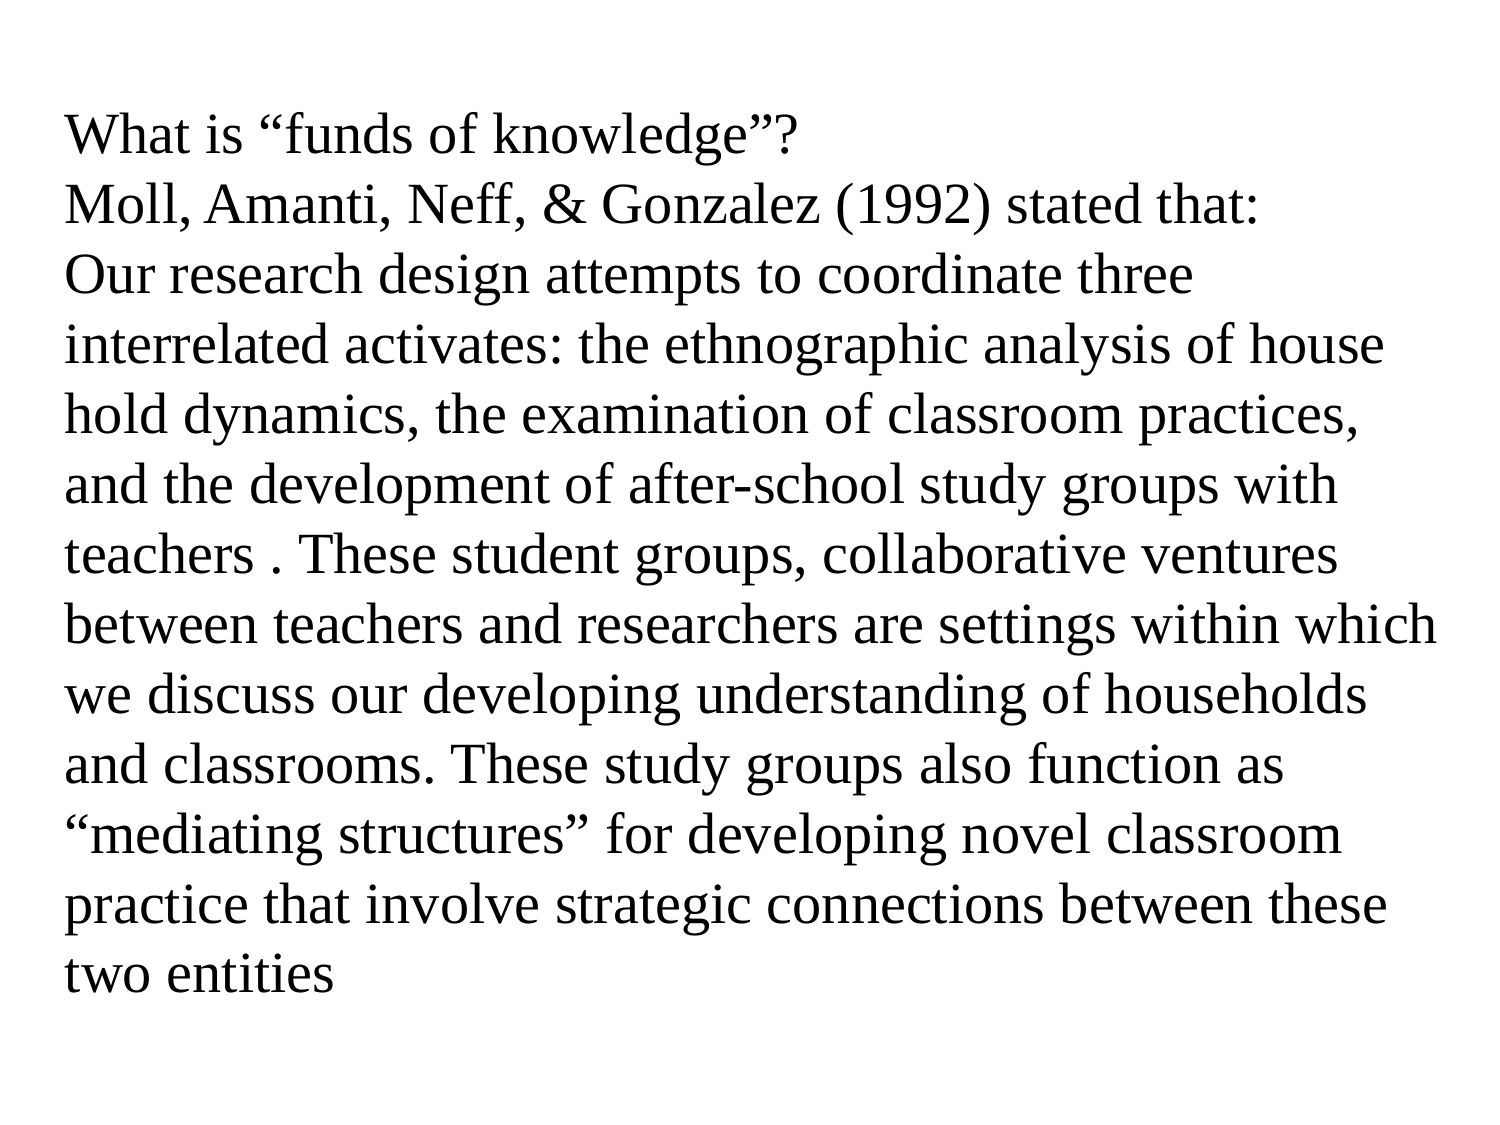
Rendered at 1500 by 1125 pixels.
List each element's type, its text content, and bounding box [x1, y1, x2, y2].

text_box What is “funds of knowledge”? Moll, Amanti, Neff, & Gonzalez (1992) stated that: Our research design attempts to coordinate three interrelated activates: the ethnographic analysis of house hold dynamics, the examination of classroom practices, and the development of after-school study groups with teachers . These student groups, collaborative ventures between teachers and researchers are settings within which we discuss our developing understanding of households and classrooms. These study groups also function as “mediating structures” for developing novel classroom practice that involve strategic connections between these two entities [49, 87, 1463, 1057]
